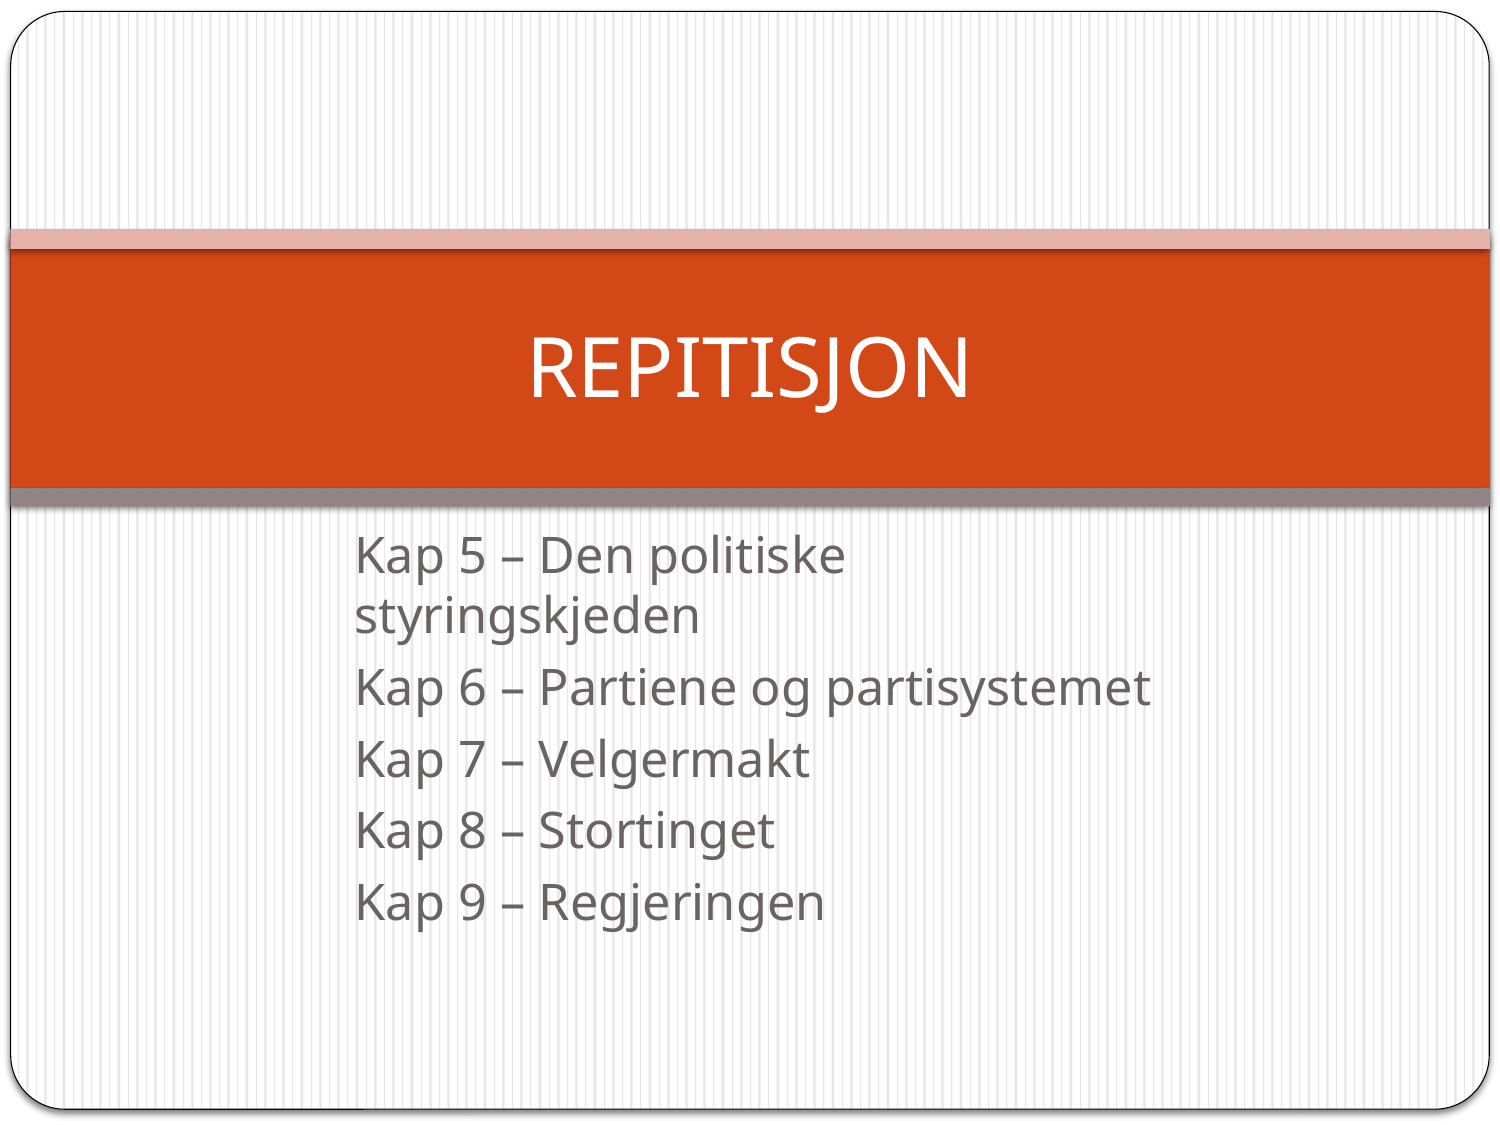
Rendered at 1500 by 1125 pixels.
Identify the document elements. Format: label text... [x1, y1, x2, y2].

title REPITISJON [75, 247, 1425, 489]
subtitle Kap 5 – Den politiske styringskjeden Kap 6 – Partiene og partisystemet Kap 7 – Velgermakt Kap 8 – Stortinget Kap 9 – Regjeringen [339, 515, 1169, 975]
